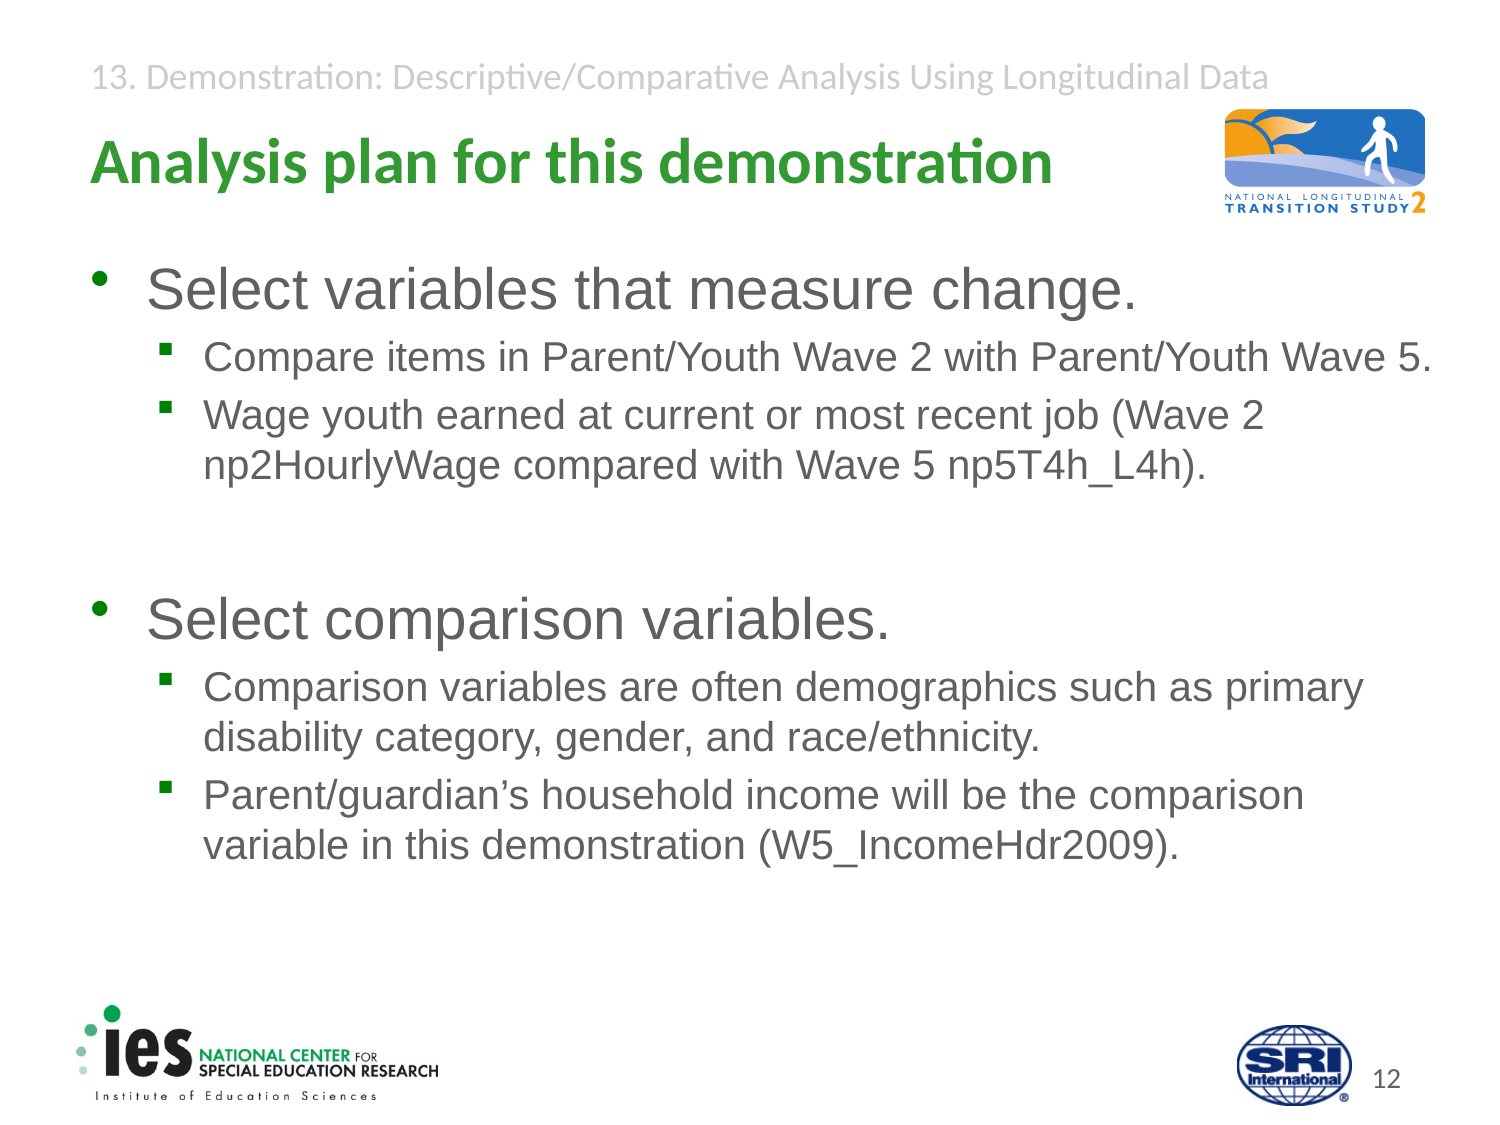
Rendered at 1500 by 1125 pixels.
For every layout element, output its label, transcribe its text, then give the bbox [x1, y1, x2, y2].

slide_number 11 [1312, 1051, 1417, 1125]
title Analysis plan for this demonstration [74, 90, 1426, 226]
picture [76, 1005, 438, 1100]
picture [1237, 1025, 1352, 1106]
list Select variables that measure change. Compare items in Parent/Youth Wave 2 with Parent/Youth Wave 5. Wage youth earned at current or most recent job (Wave 2 np2HourlyWage compared with Wave 5 np5T4h_L4h). Select comparison variables. Comparison variables are often demographics such as primary disability category, gender, and race/ethnicity. Parent/guardian’s household income will be the comparison variable in this demonstration (W5_IncomeHdr2009). [74, 243, 1463, 987]
